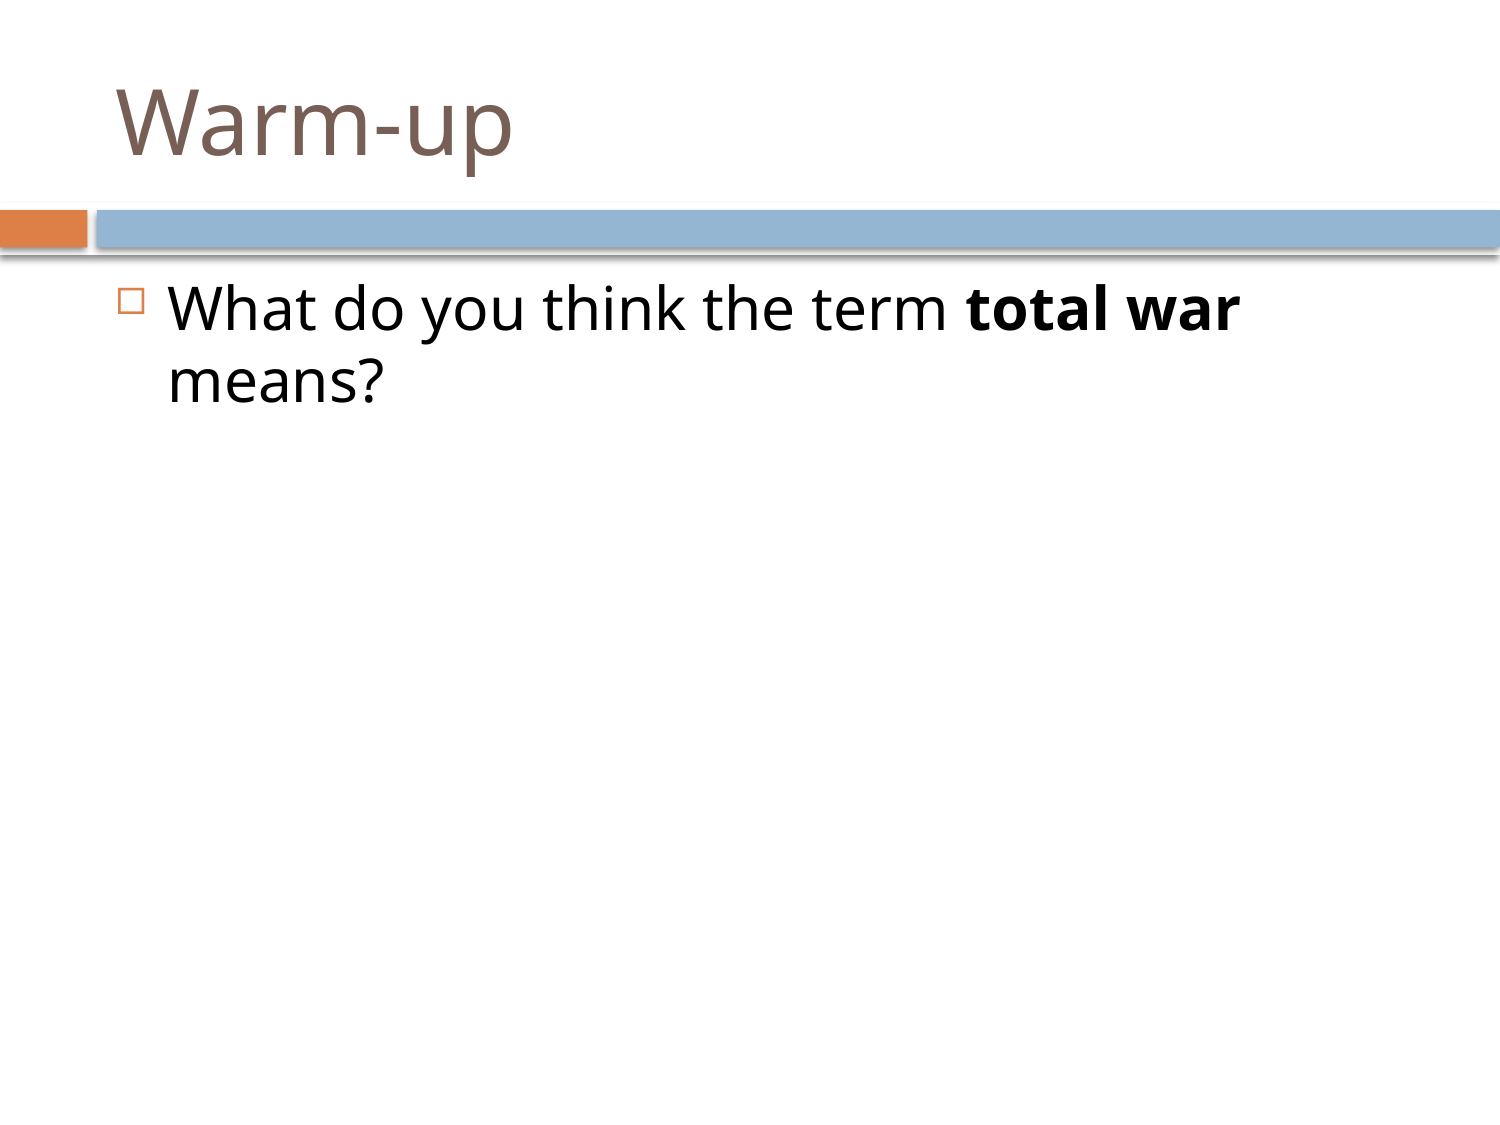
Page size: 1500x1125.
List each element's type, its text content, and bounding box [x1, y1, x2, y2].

list What do you think the term total war means? [100, 262, 1438, 1000]
title Warm-up [100, 37, 1438, 200]
